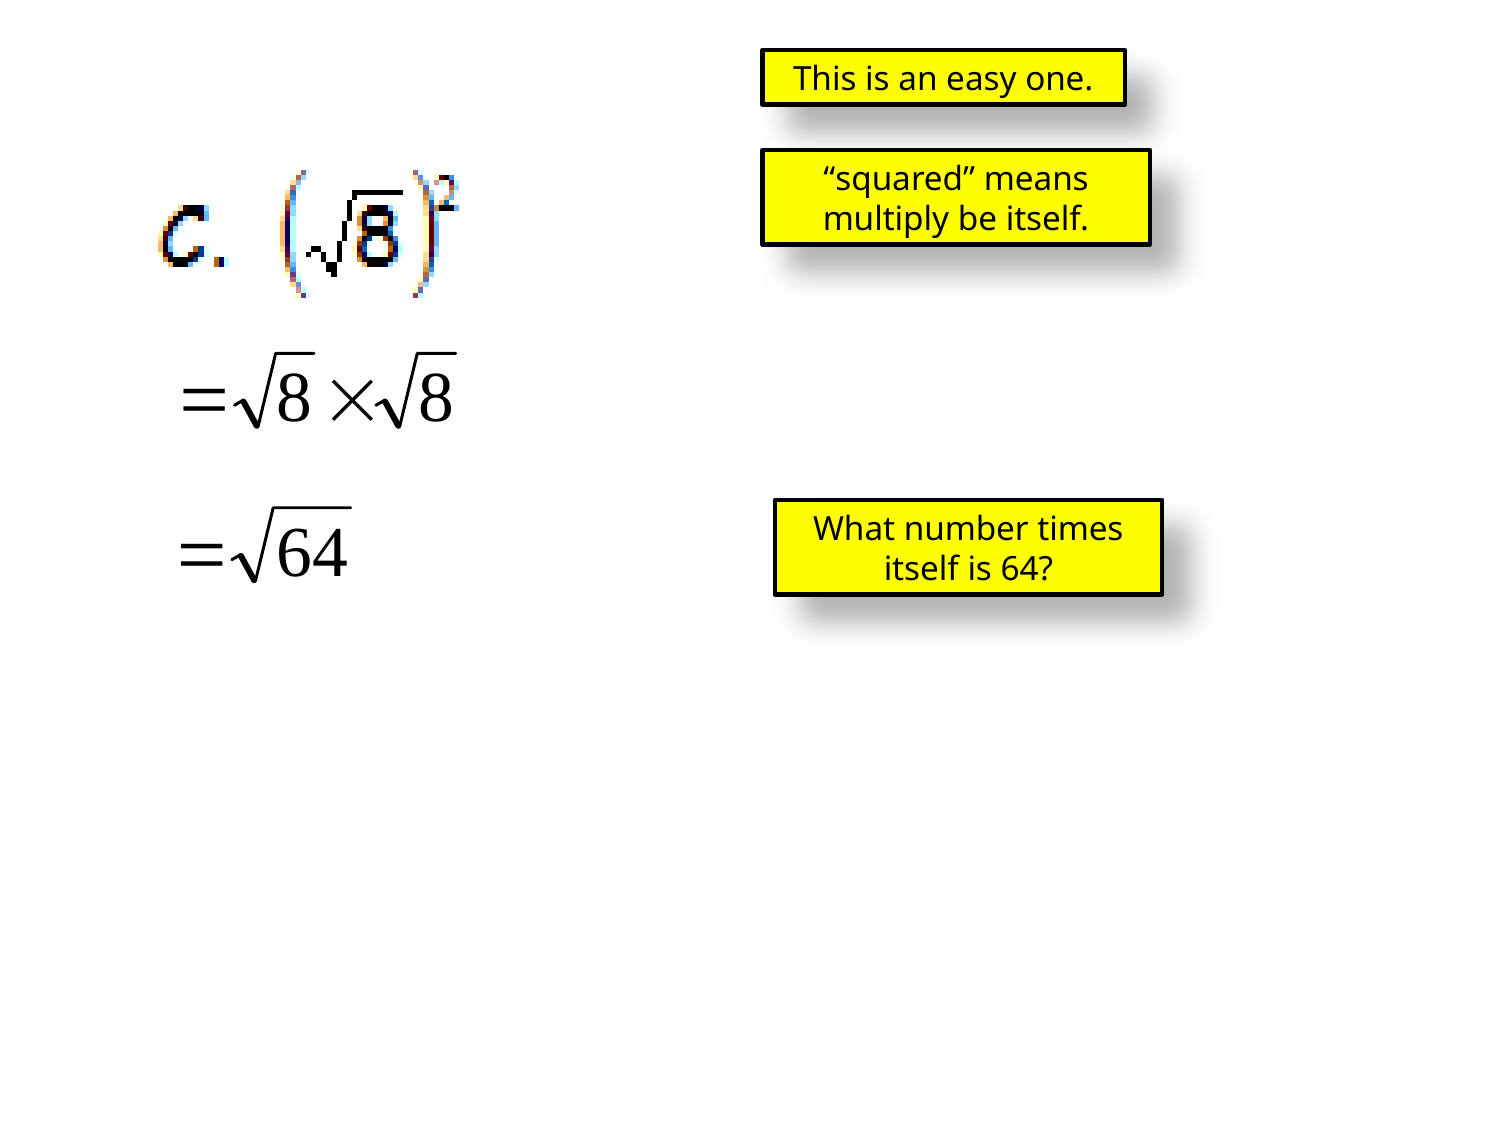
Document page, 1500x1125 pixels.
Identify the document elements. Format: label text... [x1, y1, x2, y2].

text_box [164, 337, 470, 446]
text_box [162, 492, 366, 601]
text_box This is an easy one. [762, 49, 1125, 105]
text_box What number times itself is 64? [774, 499, 1163, 595]
text_box “squared” means multiply be itself. [762, 149, 1150, 245]
picture [112, 124, 562, 376]
